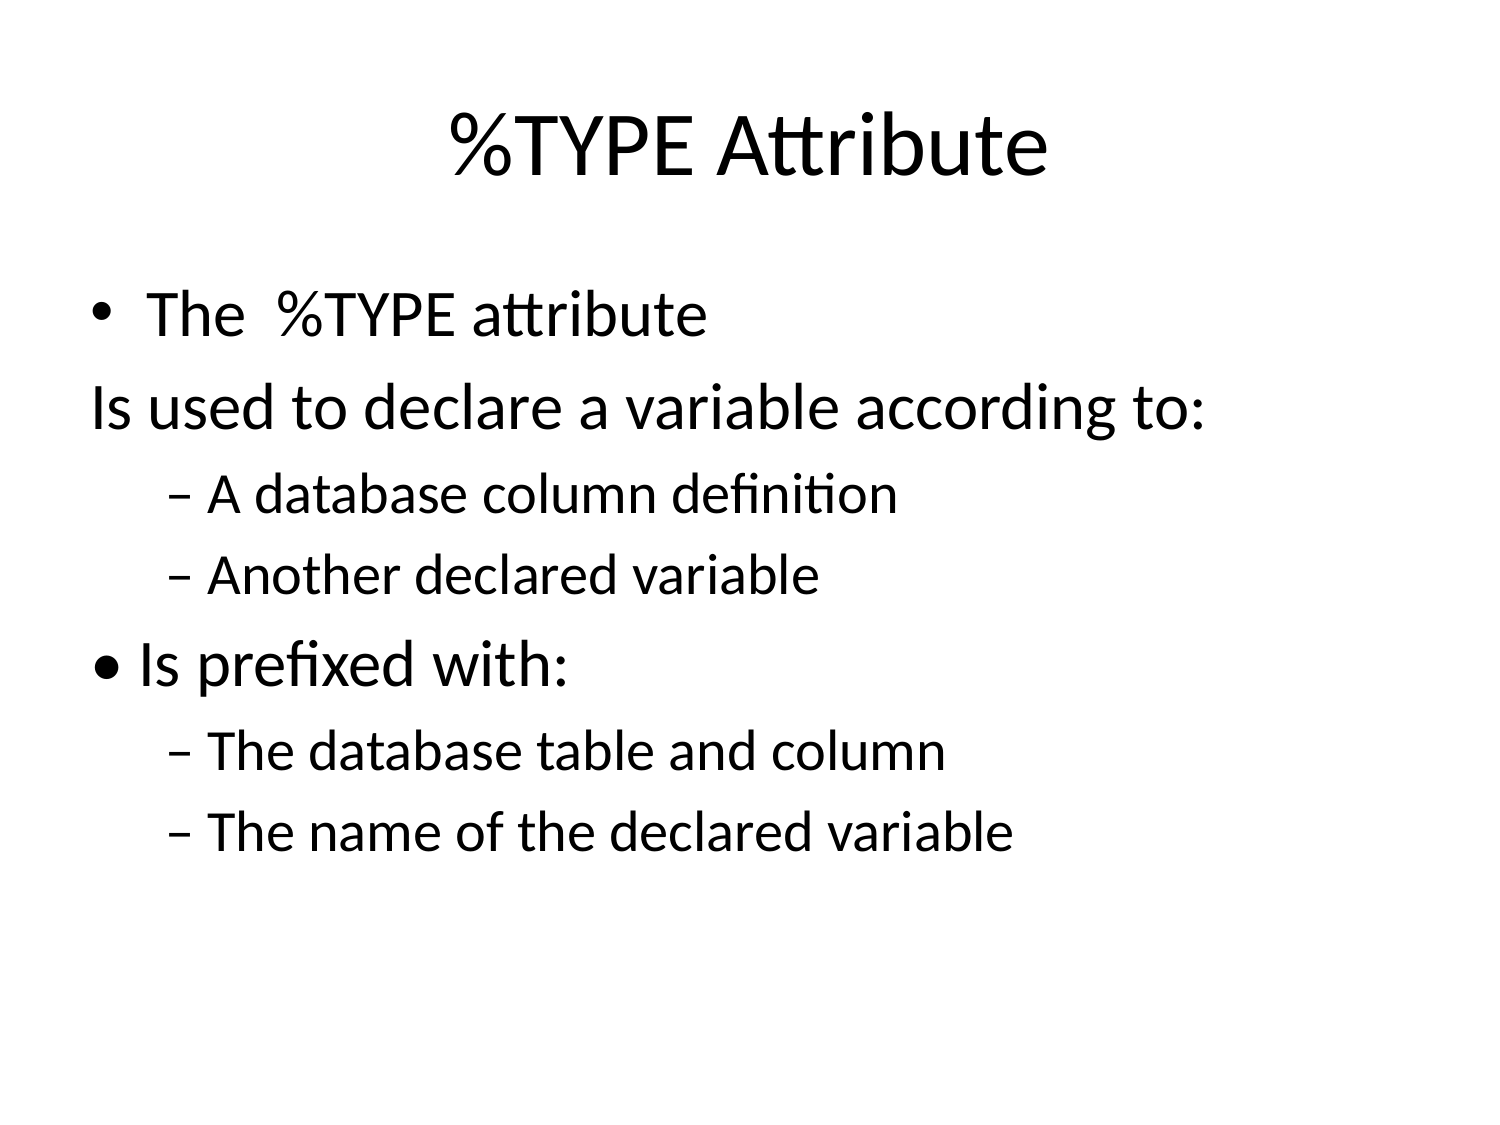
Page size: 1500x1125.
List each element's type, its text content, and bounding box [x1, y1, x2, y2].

list The %TYPE attribute Is used to declare a variable according to: – A database column definition – Another declared variable • Is prefixed with: – The database table and column – The name of the declared variable [75, 262, 1425, 1005]
title %TYPE Attribute [75, 45, 1425, 233]
